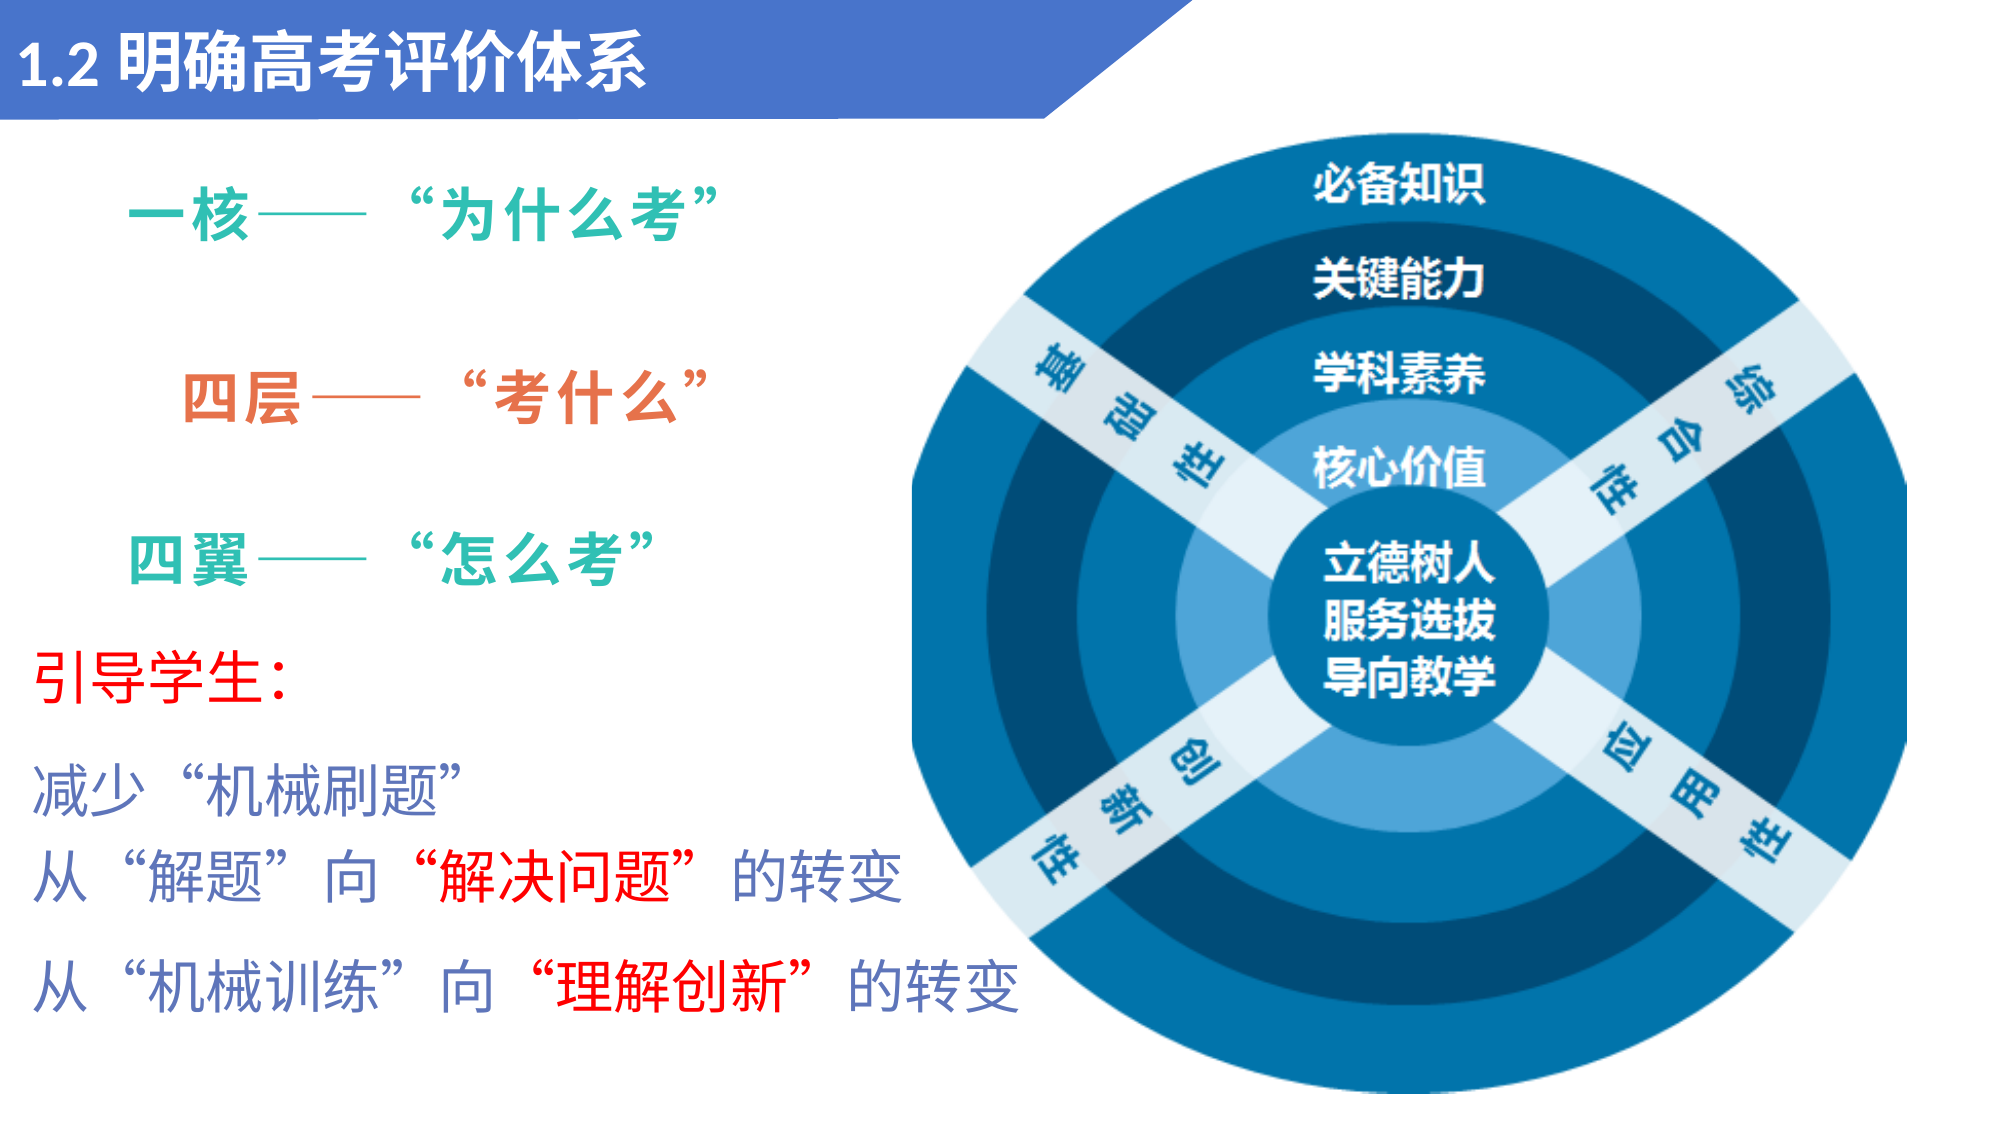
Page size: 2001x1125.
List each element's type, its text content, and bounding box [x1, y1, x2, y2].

text_box 引导学生： [16, 634, 911, 711]
text_box 从“解题”向“解决问题”的转变 [16, 832, 911, 918]
text_box 四翼——“怎么考” [113, 515, 704, 601]
text_box 1.2明确高考评价体系 [0, 0, 1193, 120]
text_box 四层——“考什么” [166, 353, 757, 439]
picture [911, 117, 1908, 1095]
text_box 减少“机械刷题” [16, 711, 911, 832]
text_box 一核——“为什么考” [113, 171, 767, 256]
text_box 从“机械训练”向“理解创新”的转变 [16, 942, 911, 1028]
